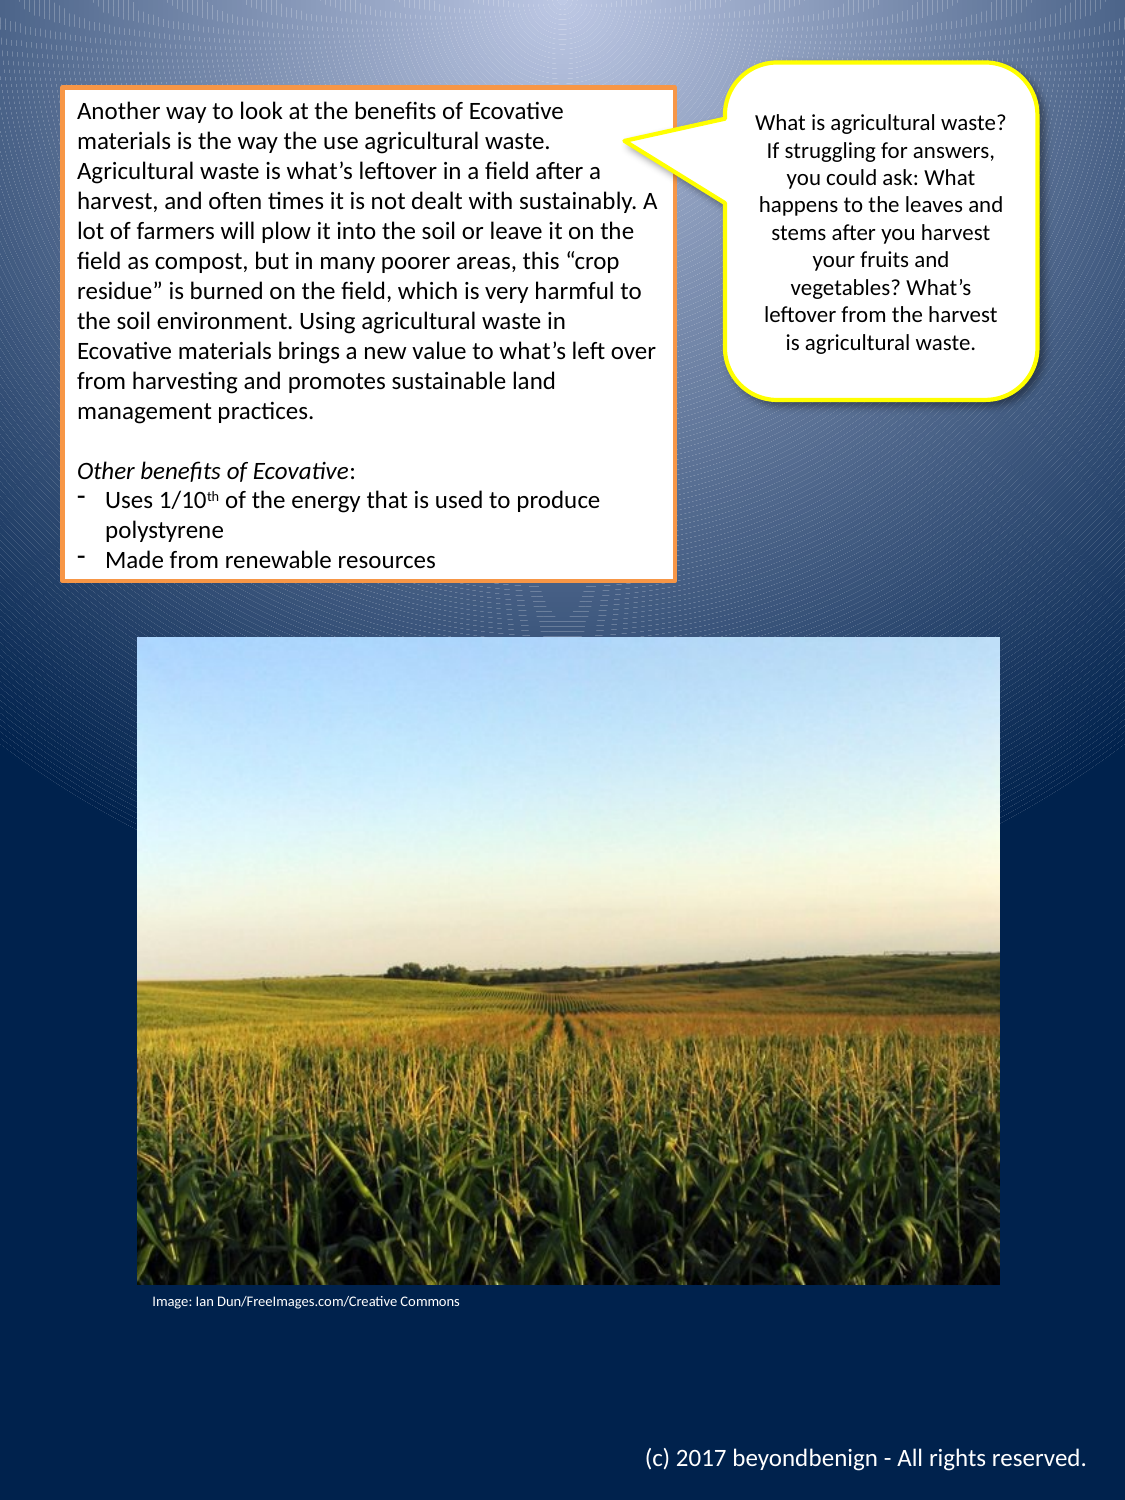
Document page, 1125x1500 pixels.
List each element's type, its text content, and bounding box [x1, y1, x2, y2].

picture [137, 637, 1001, 1285]
text_box Another way to look at the benefits of Ecovative materials is the way the use agricultural waste. Agricultural waste is what’s leftover in a field after a harvest, and often times it is not dealt with sustainably. A lot of farmers will plow it into the soil or leave it on the field as compost, but in many poorer areas, this “crop residue” is burned on the field, which is very harmful to the soil environment. Using agricultural waste in Ecovative materials brings a new value to what’s left over from harvesting and promotes sustainable land management practices. Other benefits of Ecovative: Uses 1/10th of the energy that is used to produce polystyrene Made from renewable resources [60, 85, 677, 583]
footer (c) 2017 beyondbenign - All rights reserved. [612, 1412, 1121, 1500]
text_box What is agricultural waste? If struggling for answers, you could ask: What happens to the leaves and stems after you harvest your fruits and vegetables? What’s leftover from the harvest is agricultural waste. [622, 60, 1040, 403]
text_box Image: Ian Dun/FreeImages.com/Creative Commons [137, 1293, 638, 1317]
